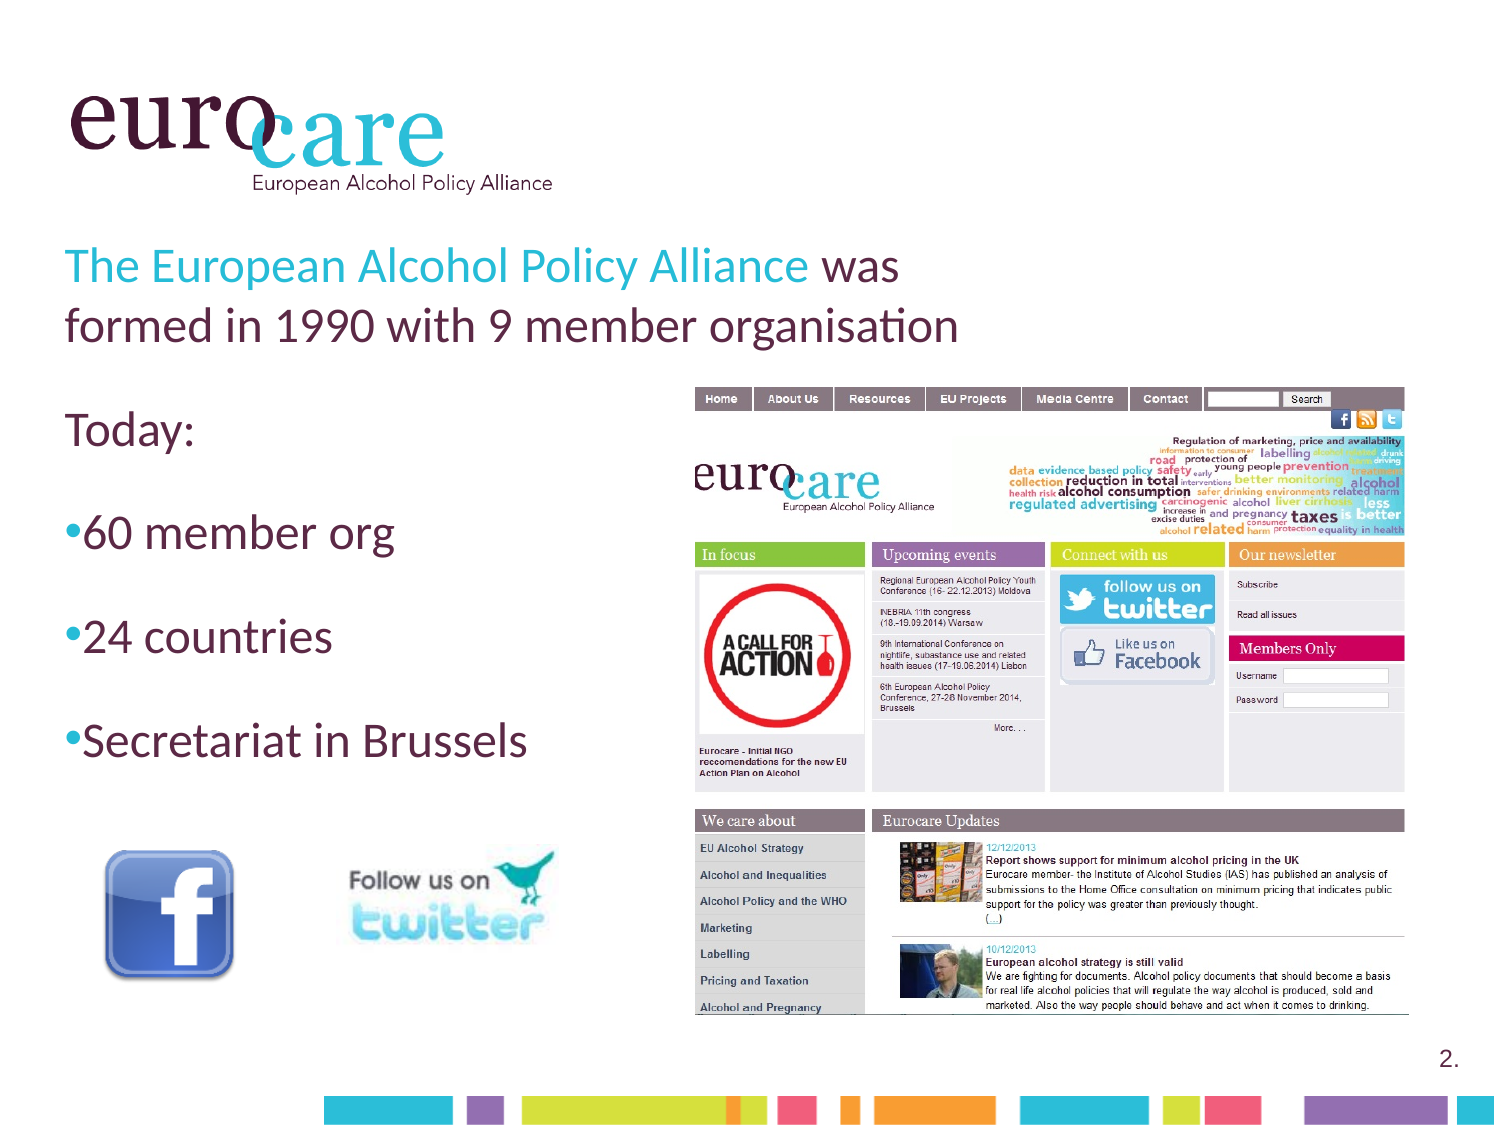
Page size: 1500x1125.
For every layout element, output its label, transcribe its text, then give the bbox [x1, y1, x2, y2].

list The European Alcohol Policy Alliance was formed in 1990 with 9 member organisation Today: 60 member org 24 countries Secretariat in Brussels [64, 232, 1053, 775]
picture [336, 844, 559, 963]
picture [695, 387, 1409, 1015]
picture [324, 1096, 1494, 1125]
picture [71, 96, 552, 195]
picture [99, 846, 239, 987]
